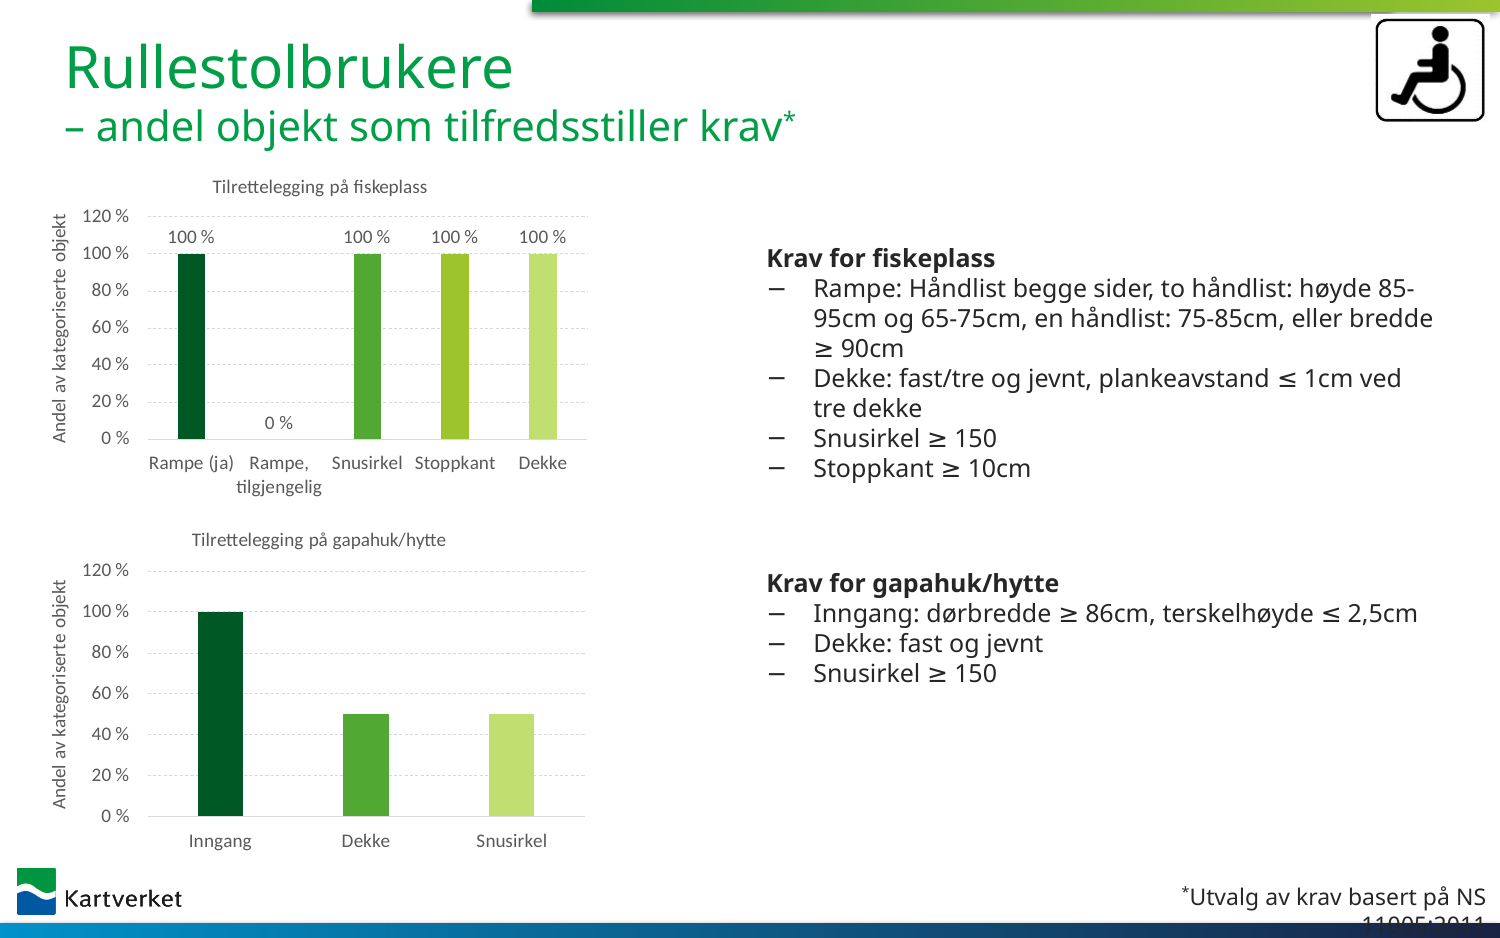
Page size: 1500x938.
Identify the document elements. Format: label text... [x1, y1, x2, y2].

picture [41, 520, 596, 859]
text_box Rullestolbrukere – andel objekt som tilfredsstiller krav* [49, 29, 1431, 158]
picture [41, 166, 598, 505]
text_box Krav for gapahuk/hytte Inngang: dørbredde ≥ 86cm, terskelhøyde ≤ 2,5cm Dekke: fast og jevnt Snusirkel ≥ 150 [751, 560, 1452, 695]
text_box Krav for fiskeplass Rampe: Håndlist begge sider, to håndlist: høyde 85-95cm og 65-75cm, en håndlist: 75-85cm, eller bredde ≥ 90cm Dekke: fast/tre og jevnt, plankeavstand ≤ 1cm ved tre dekke Snusirkel ≥ 150 Stoppkant ≥ 10cm [751, 235, 1452, 490]
picture [1371, 13, 1491, 127]
text_box *Utvalg av krav basert på NS 11005:2011 [1068, 873, 1500, 938]
